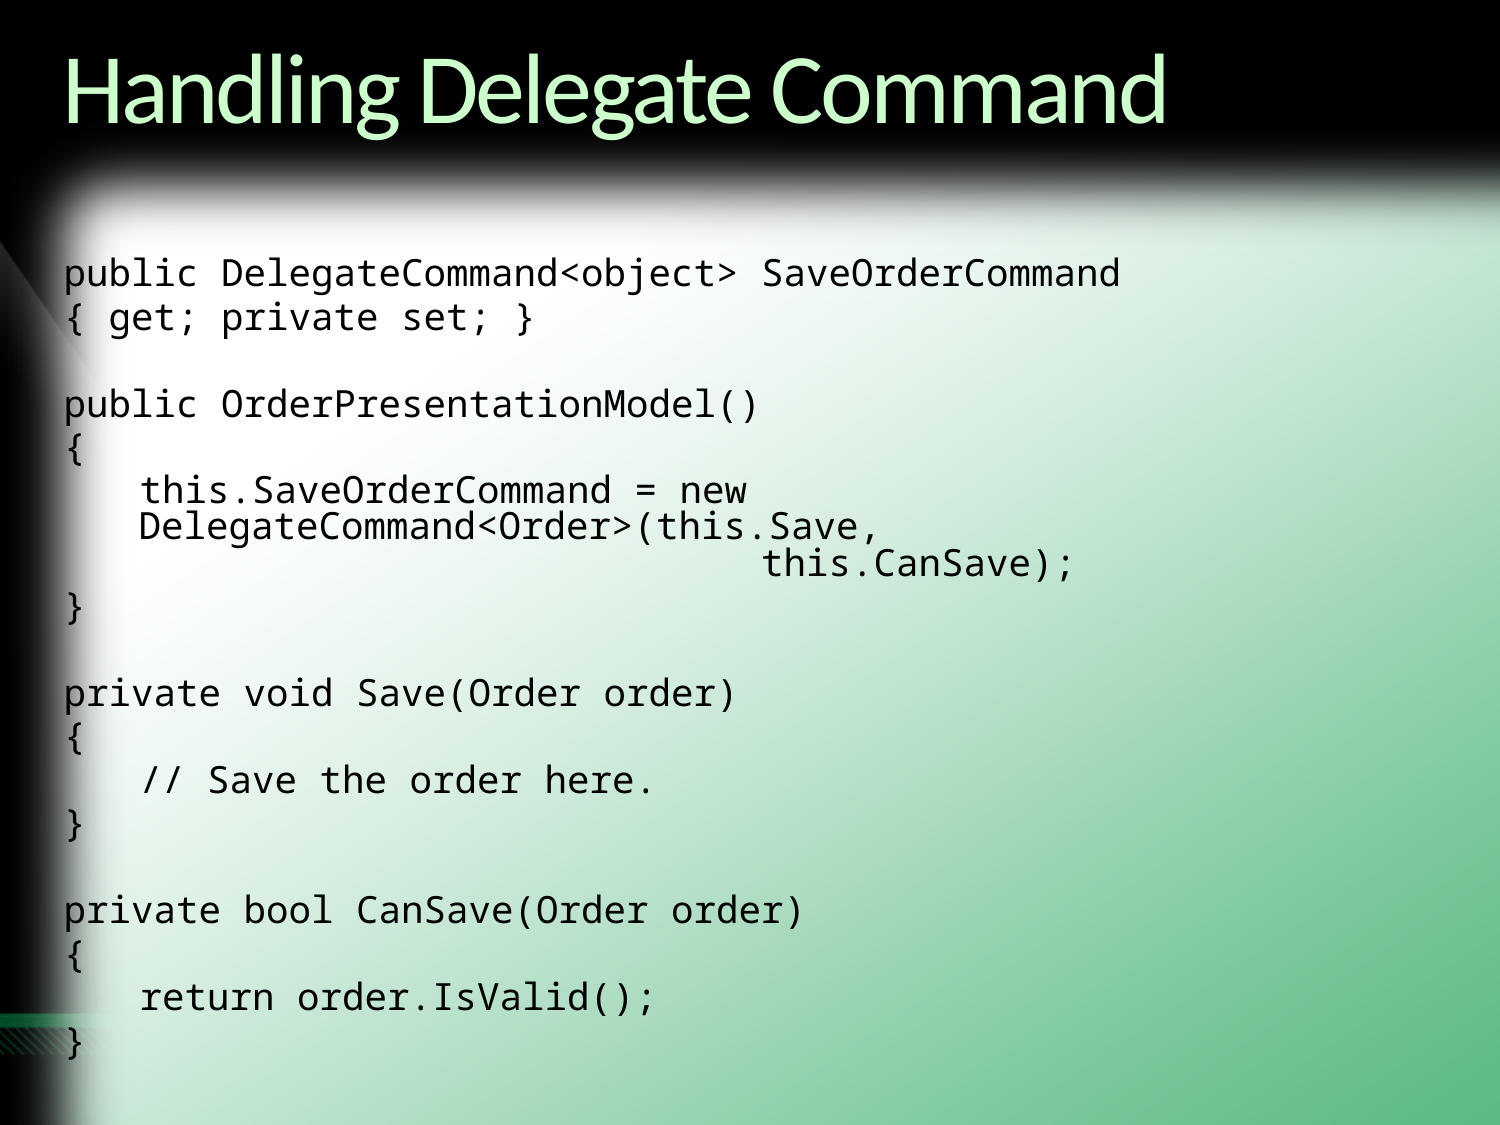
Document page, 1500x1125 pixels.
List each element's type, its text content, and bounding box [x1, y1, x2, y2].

list public DelegateCommand<object> SaveOrderCommand { get; private set; } public OrderPresentationModel() { this.SaveOrderCommand = new DelegateCommand<Order>(this.Save, this.CanSave); } private void Save(Order order) { // Save the order here. } private bool CanSave(Order order) { return order.IsValid(); } [63, 257, 1433, 1067]
title Handling Delegate Command [62, 37, 1438, 147]
picture [0, 0, 1500, 1125]
